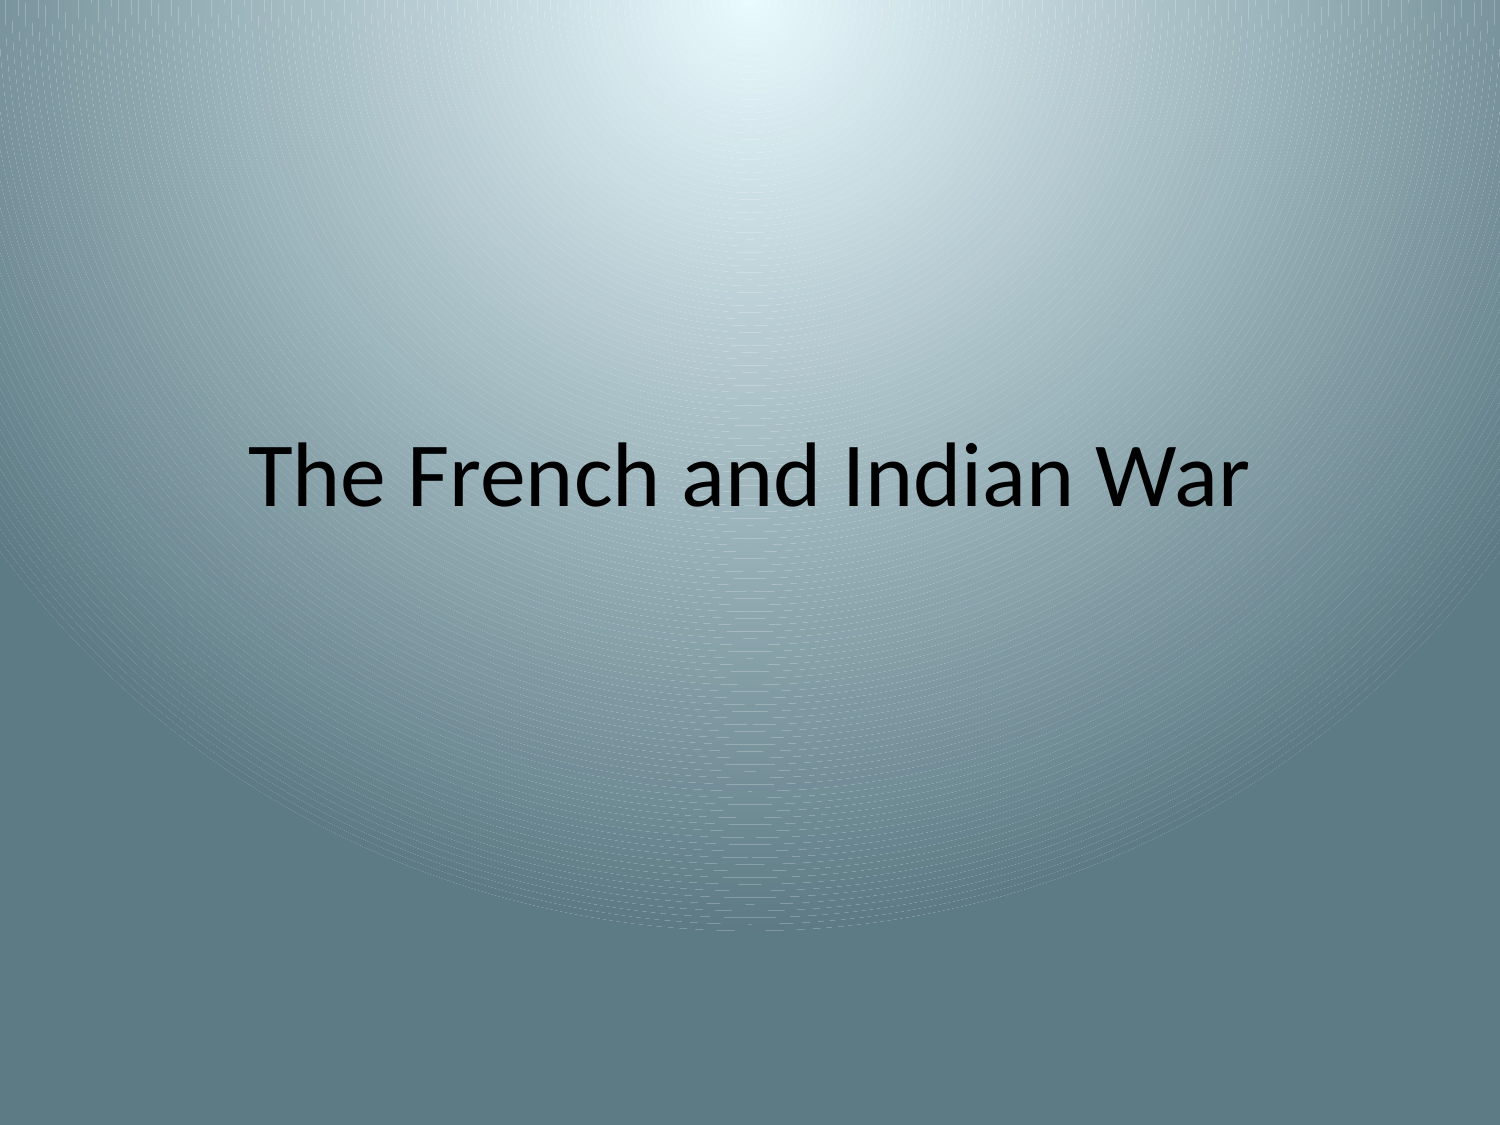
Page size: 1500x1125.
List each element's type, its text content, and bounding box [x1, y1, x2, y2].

title The French and Indian War [112, 349, 1388, 591]
